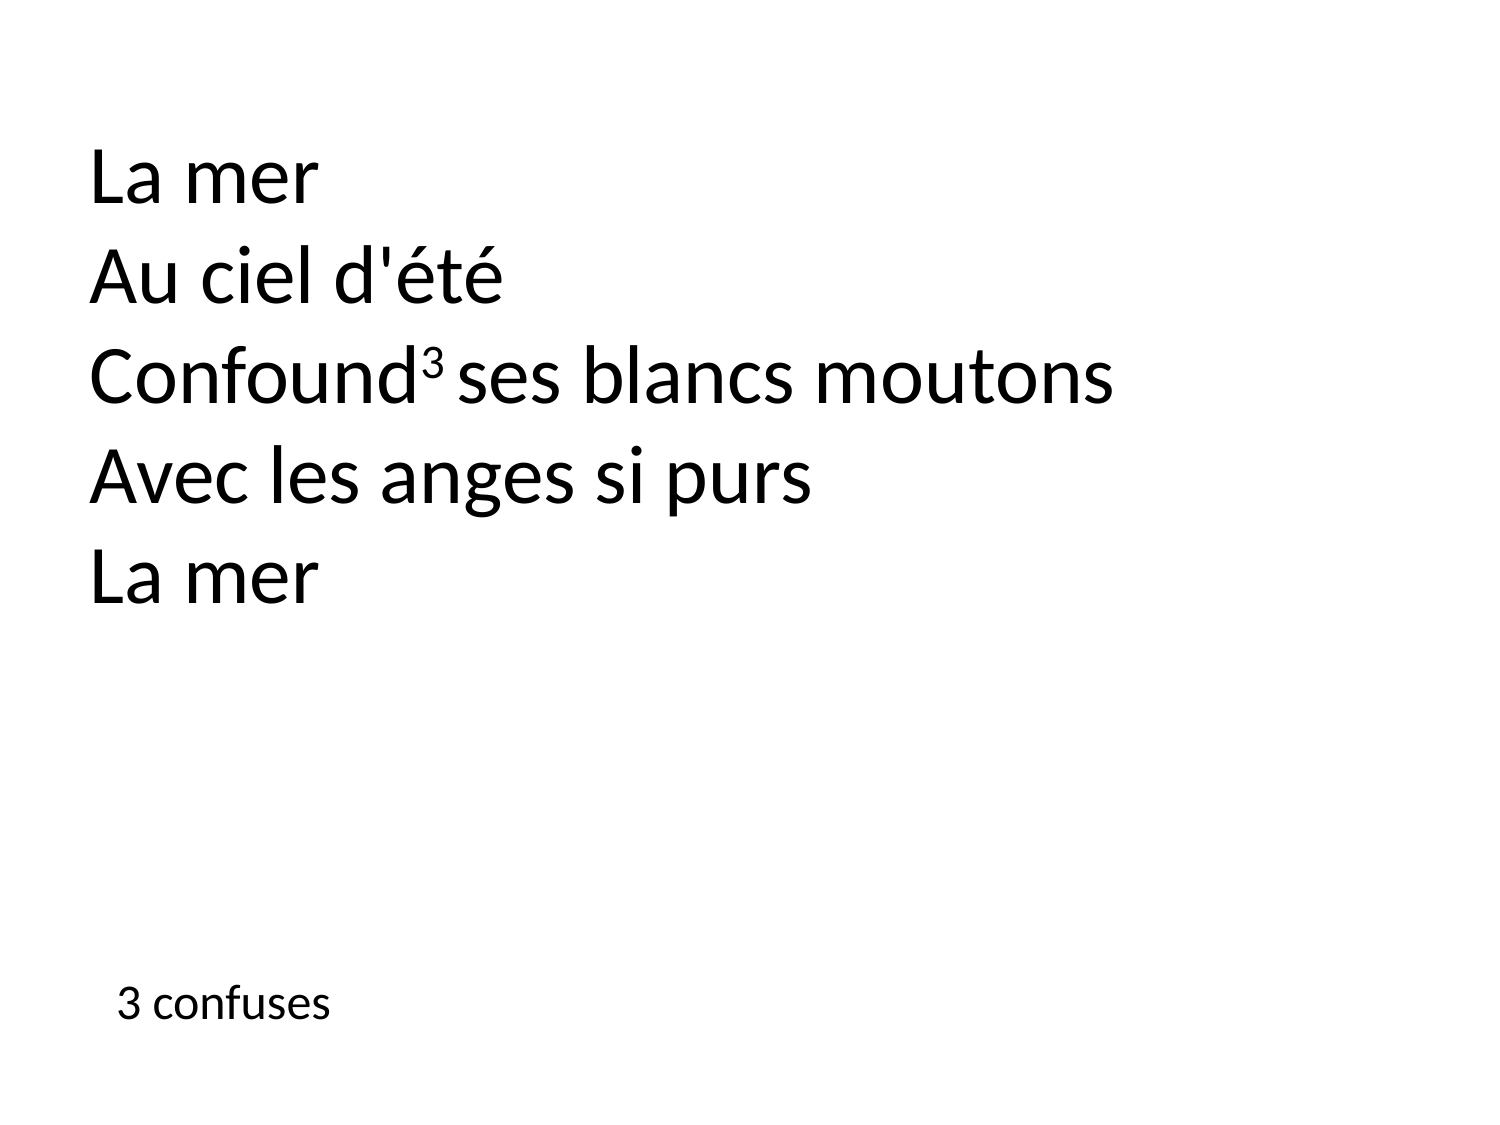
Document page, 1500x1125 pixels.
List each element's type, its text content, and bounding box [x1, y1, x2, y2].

text_box 3 confuses [101, 962, 347, 1038]
text_box La mer Au ciel d'été Confound3 ses blancs moutons Avec les anges si purs La mer [74, 112, 1350, 828]
